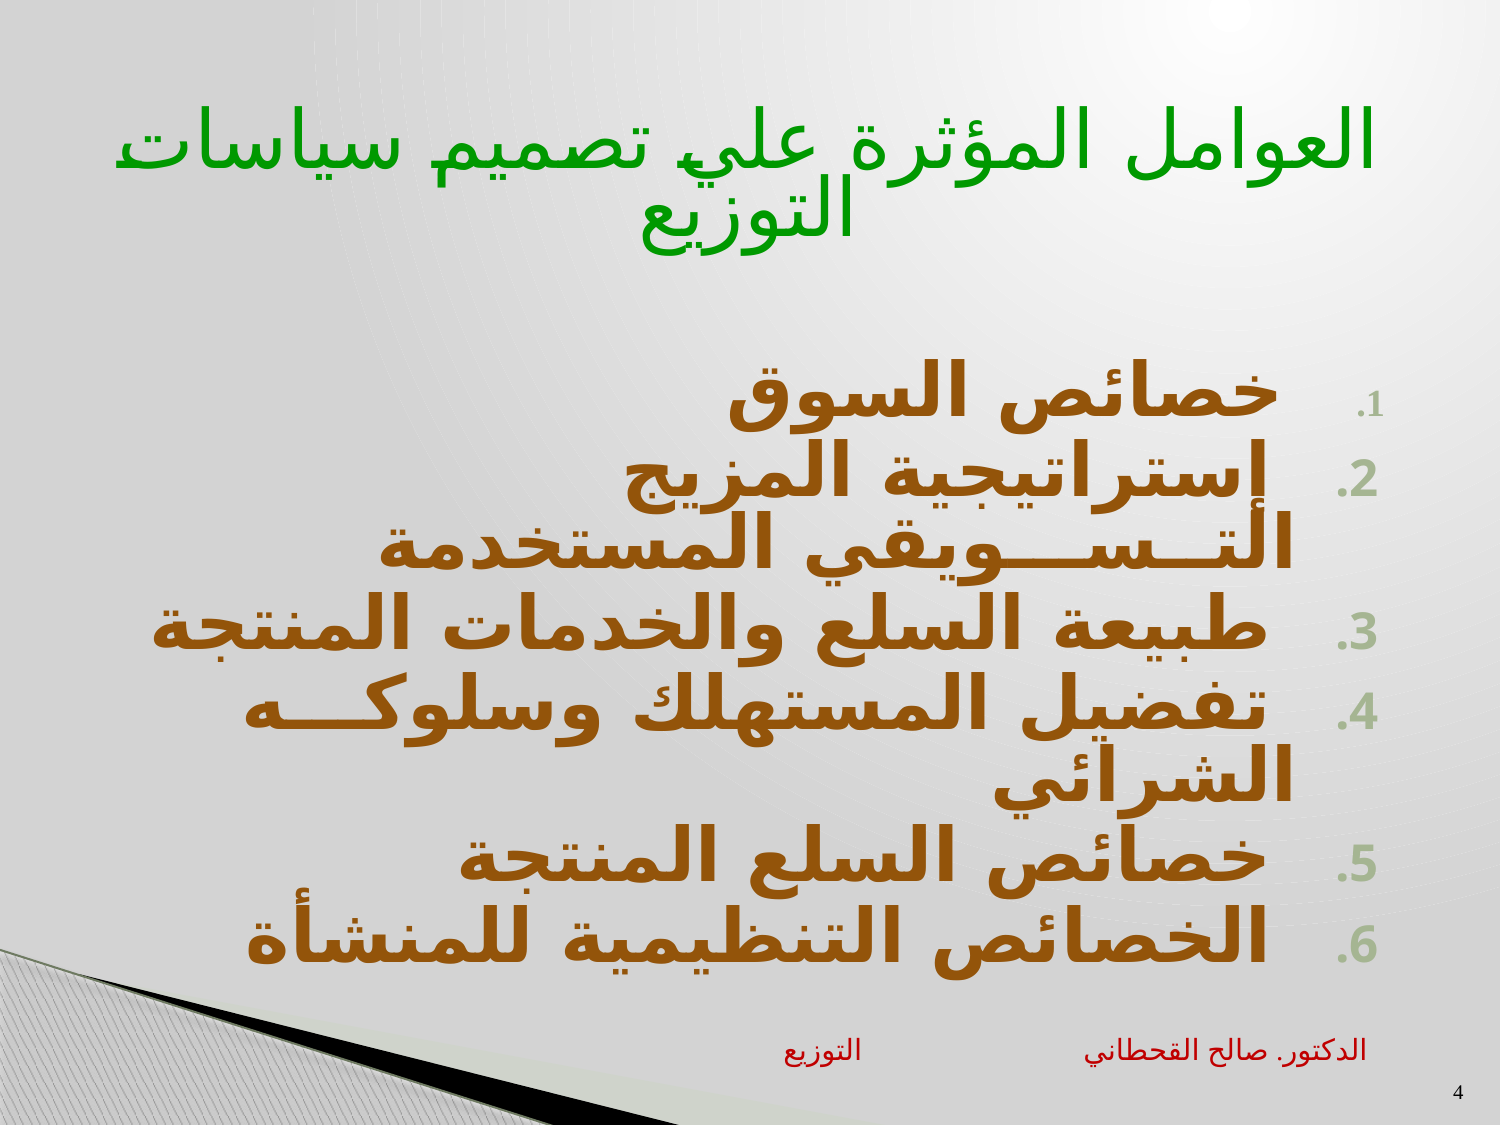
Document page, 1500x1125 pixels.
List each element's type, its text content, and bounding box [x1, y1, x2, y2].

list خصائص السوق إستراتيجية المزيج التــســـويقي المستخدمة طبيعة السلع والخدمات المنتجة تفضيل المستهلك وسلوكـــه الشرائي خصائص السلع المنتجة الخصائص التنظيمية للمنشأة [116, 351, 1400, 1050]
slide_number 4 [1418, 1051, 1479, 1112]
title العوامل المؤثرة علي تصميم سياسات التوزيع [82, 105, 1416, 259]
footer التوزيع الدكتور. صالح القحطاني [585, 1042, 1383, 1103]
